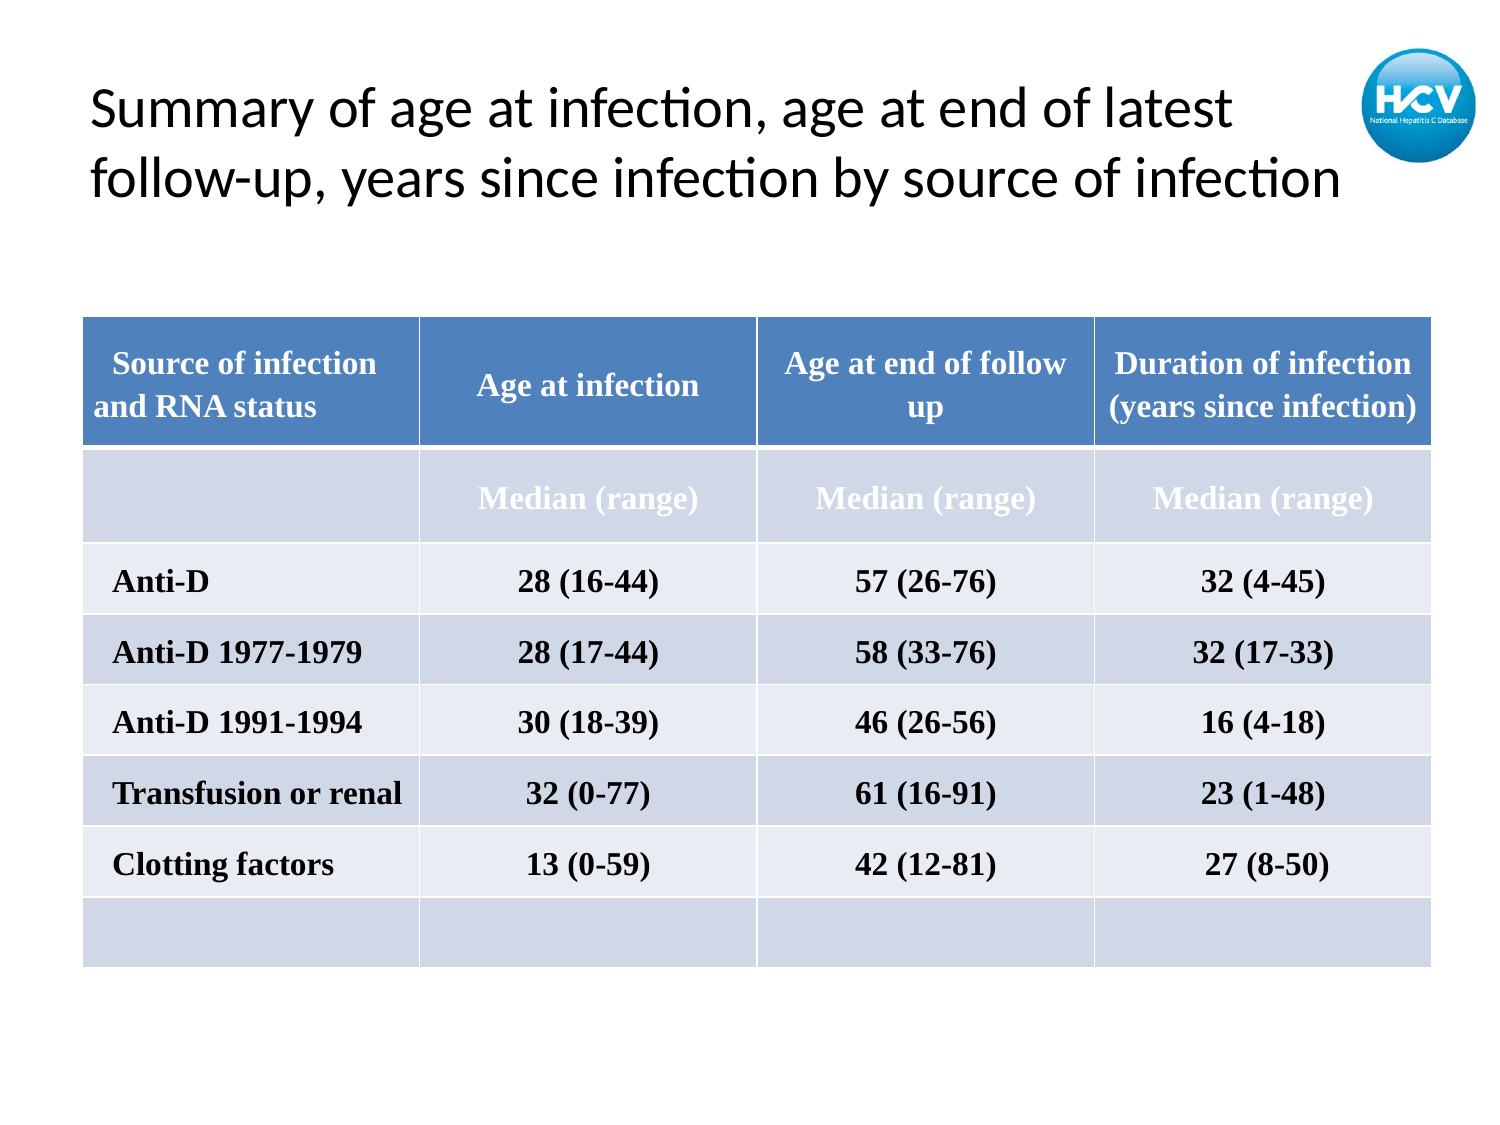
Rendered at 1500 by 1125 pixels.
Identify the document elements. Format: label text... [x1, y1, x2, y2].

table_cell Anti-D 1977-1979 [83, 615, 419, 684]
table_header Duration of infection (years since infection) [1095, 317, 1431, 445]
table_cell Median (range) [1095, 450, 1431, 542]
table_cell 58 (33-76) [758, 615, 1094, 684]
table_cell Clotting factors [83, 827, 419, 896]
title Summary of age at infection, age at end of latest follow-up, years since infection by source of infection [75, 45, 1425, 233]
table_cell 23 (1-48) [1095, 756, 1431, 825]
table_header Source of infection and RNA status [83, 317, 419, 445]
table_cell Transfusion or renal [83, 756, 419, 825]
table_cell 13 (0-59) [420, 827, 756, 896]
table_cell 32 (0-77) [420, 756, 756, 825]
table_cell 61 (16-91) [758, 756, 1094, 825]
table_cell [758, 898, 1094, 967]
table_cell 42 (12-81) [758, 827, 1094, 896]
picture [1359, 46, 1478, 166]
table_cell 46 (26-56) [758, 685, 1094, 754]
table_cell Median (range) [420, 450, 756, 542]
table_cell 32 (17-33) [1095, 615, 1431, 684]
table_cell 57 (26-76) [758, 544, 1094, 613]
table_cell [83, 898, 419, 967]
table_cell Anti-D [83, 544, 419, 613]
table_header Age at end of follow up [758, 317, 1094, 445]
table_cell 28 (16-44) [420, 544, 756, 613]
table_cell [83, 450, 419, 542]
table_cell Anti-D 1991-1994 [83, 685, 419, 754]
table_cell 32 (4-45) [1095, 544, 1431, 613]
table_cell 30 (18-39) [420, 685, 756, 754]
table_cell 16 (4-18) [1095, 685, 1431, 754]
table_cell [420, 898, 756, 967]
table_header Age at infection [420, 317, 756, 445]
table_cell [1095, 898, 1431, 967]
table_cell 27 (8-50) [1095, 827, 1431, 896]
table_cell Median (range) [758, 450, 1094, 542]
table_cell 28 (17-44) [420, 615, 756, 684]
